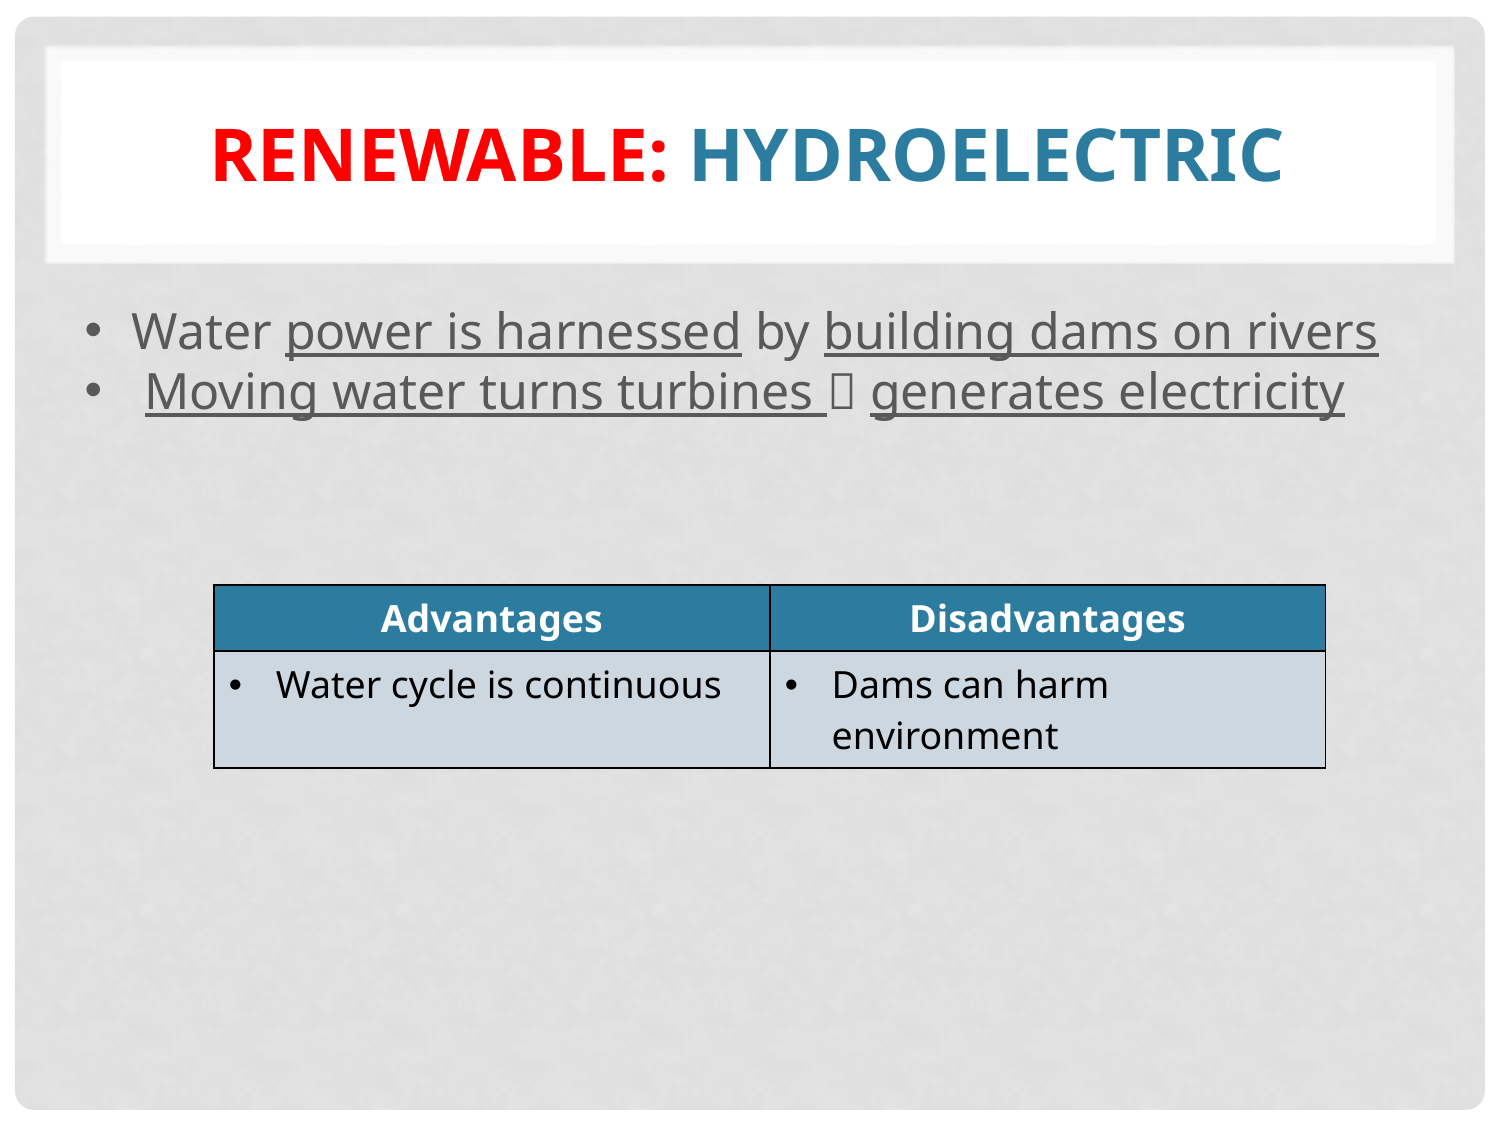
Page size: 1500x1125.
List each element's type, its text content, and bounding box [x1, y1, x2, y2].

table_header Advantages [215, 586, 769, 650]
text_box Water power is harnessed by building dams on rivers Moving water turns turbines  generates electricity [69, 292, 1398, 427]
table_header Disadvantages [771, 586, 1325, 650]
title Renewable: Hydroelectric [69, 66, 1425, 238]
table_cell Dams can harm environment [771, 652, 1325, 767]
table_cell Water cycle is continuous [215, 652, 769, 767]
